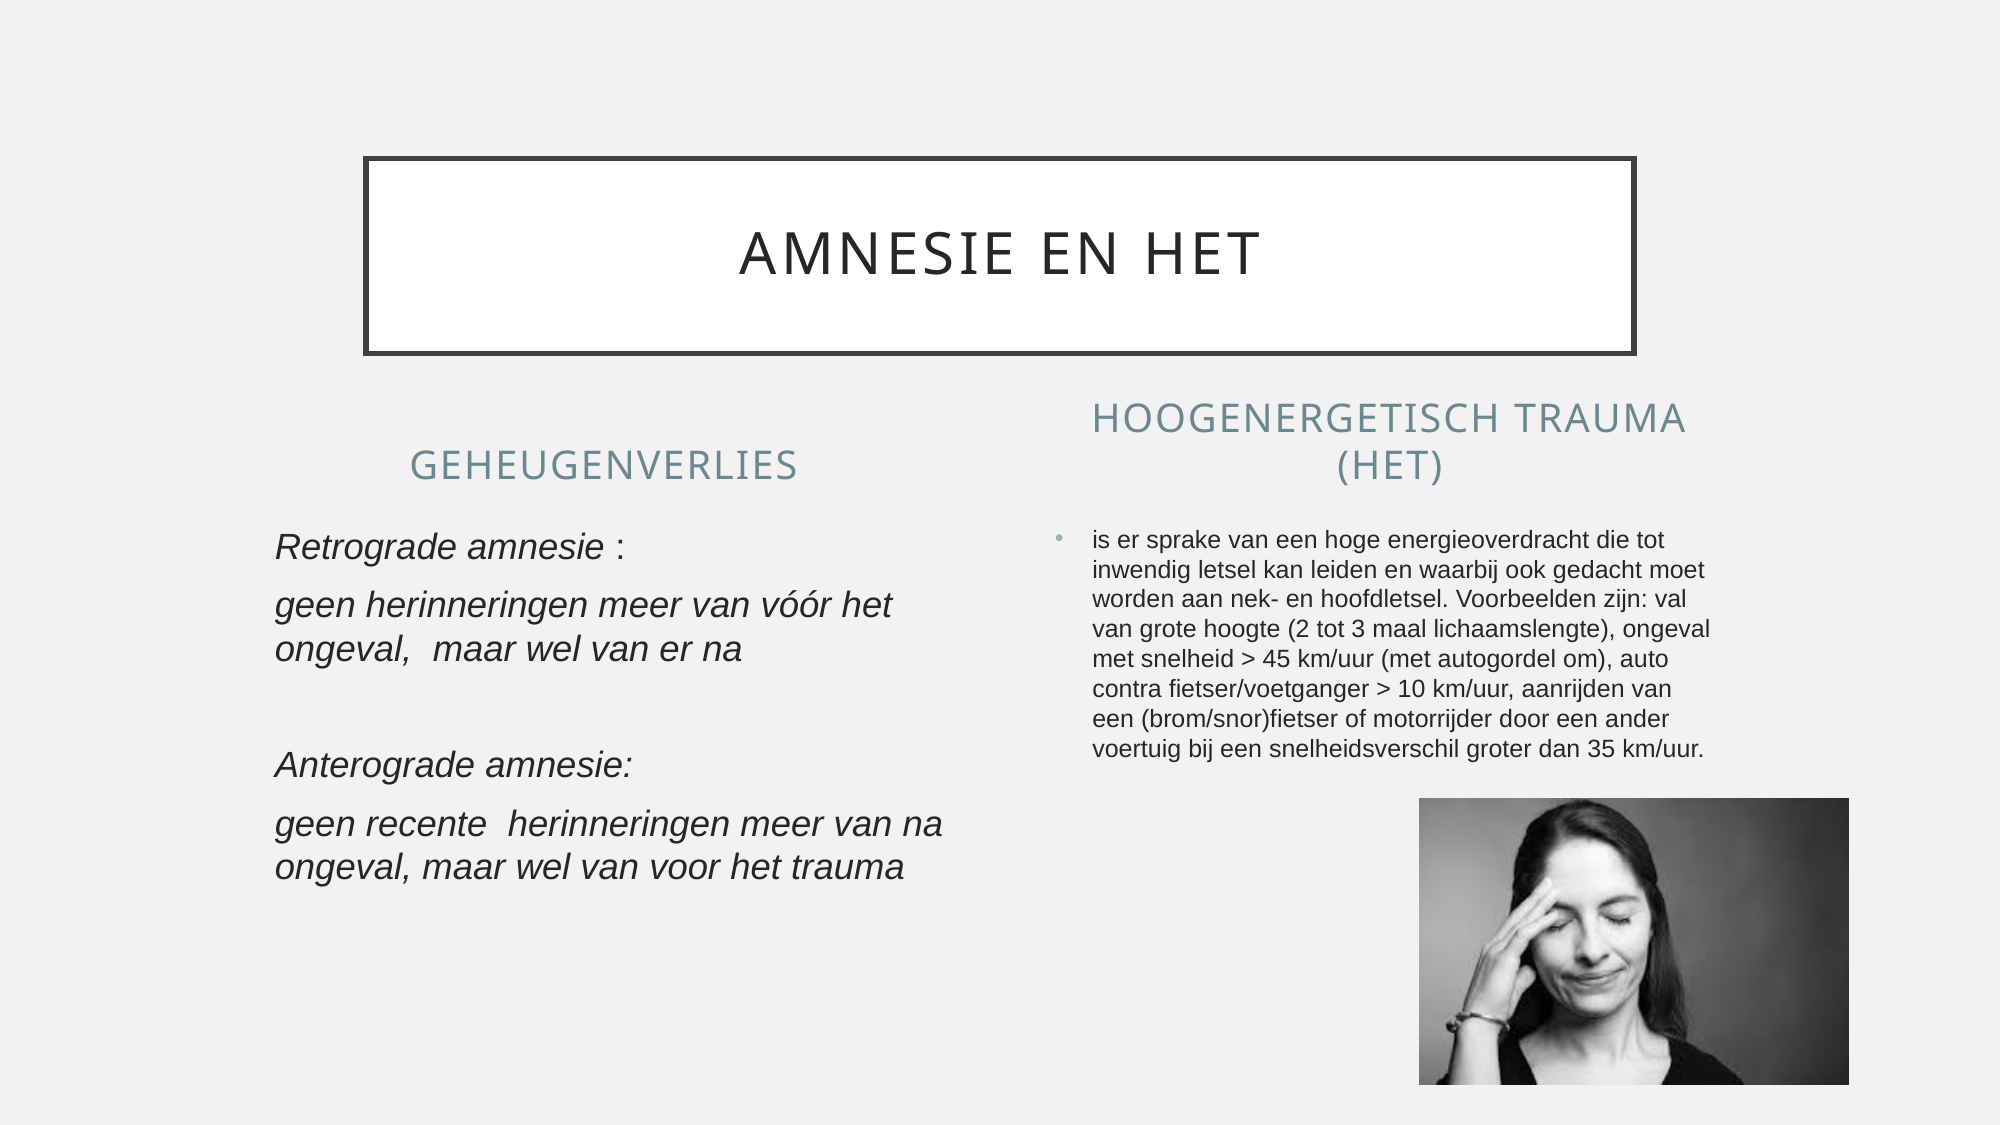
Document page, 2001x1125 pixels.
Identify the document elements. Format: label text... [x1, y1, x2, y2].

list Hoogenergetisch trauma (HET) [1039, 379, 1741, 495]
list Geheugenverlies [259, 379, 961, 495]
picture [1419, 798, 1849, 1085]
title Amnesie en HET [363, 156, 1637, 356]
list Retrograde amnesie : geen herinneringen meer van vóór het ongeval, maar wel van er na Anterograde amnesie: geen recente herinneringen meer van na ongeval, maar wel van voor het trauma [259, 515, 961, 942]
list is er sprake van een hoge energieoverdracht die tot inwendig letsel kan leiden en waarbij ook gedacht moet worden aan nek- en hoofdletsel. Voorbeelden zijn: val van grote hoogte (2 tot 3 maal lichaamslengte), ongeval met snelheid > 45 km/uur (met autogordel om), auto contra fietser/voetganger > 10 km/uur, aanrijden van een (brom/snor)fietser of motorrijder door een ander voertuig bij een snelheidsverschil groter dan 35 km/uur. [1039, 515, 1738, 942]
